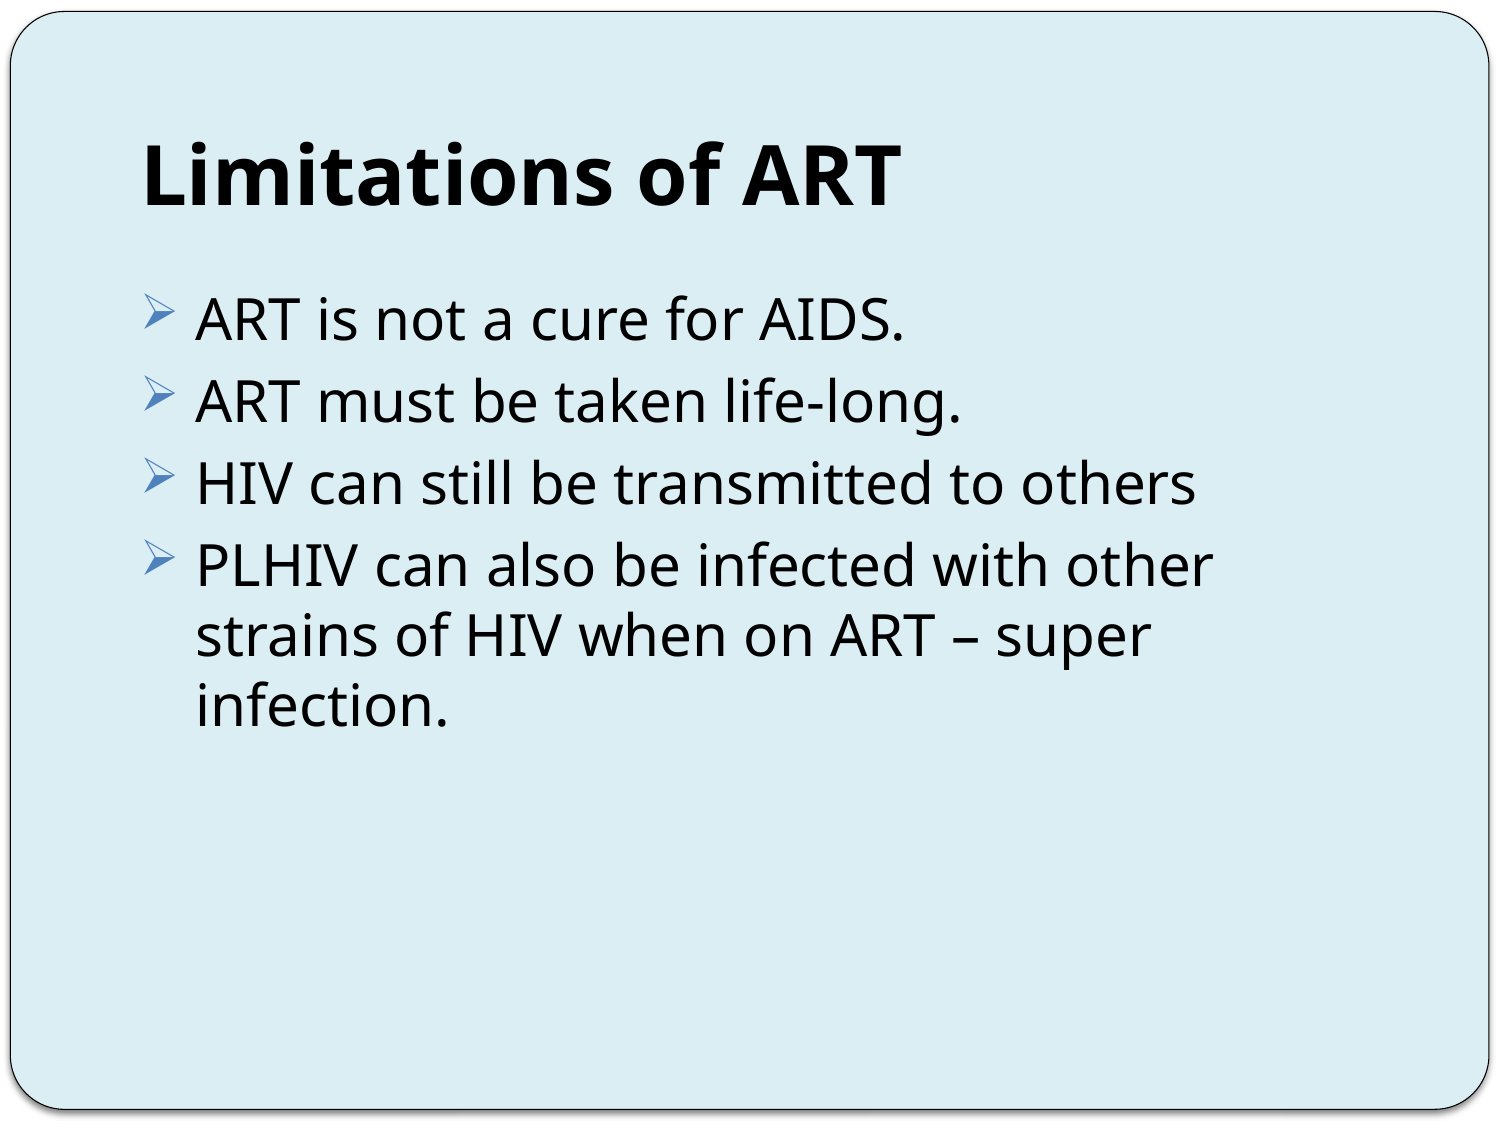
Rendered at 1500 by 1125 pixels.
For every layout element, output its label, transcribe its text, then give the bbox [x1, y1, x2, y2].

list ART is not a cure for AIDS. ART must be taken life-long. HIV can still be transmitted to others PLHIV can also be infected with other strains of HIV when on ART – super infection. [124, 274, 1426, 988]
title Limitations of ART [124, 44, 1426, 238]
